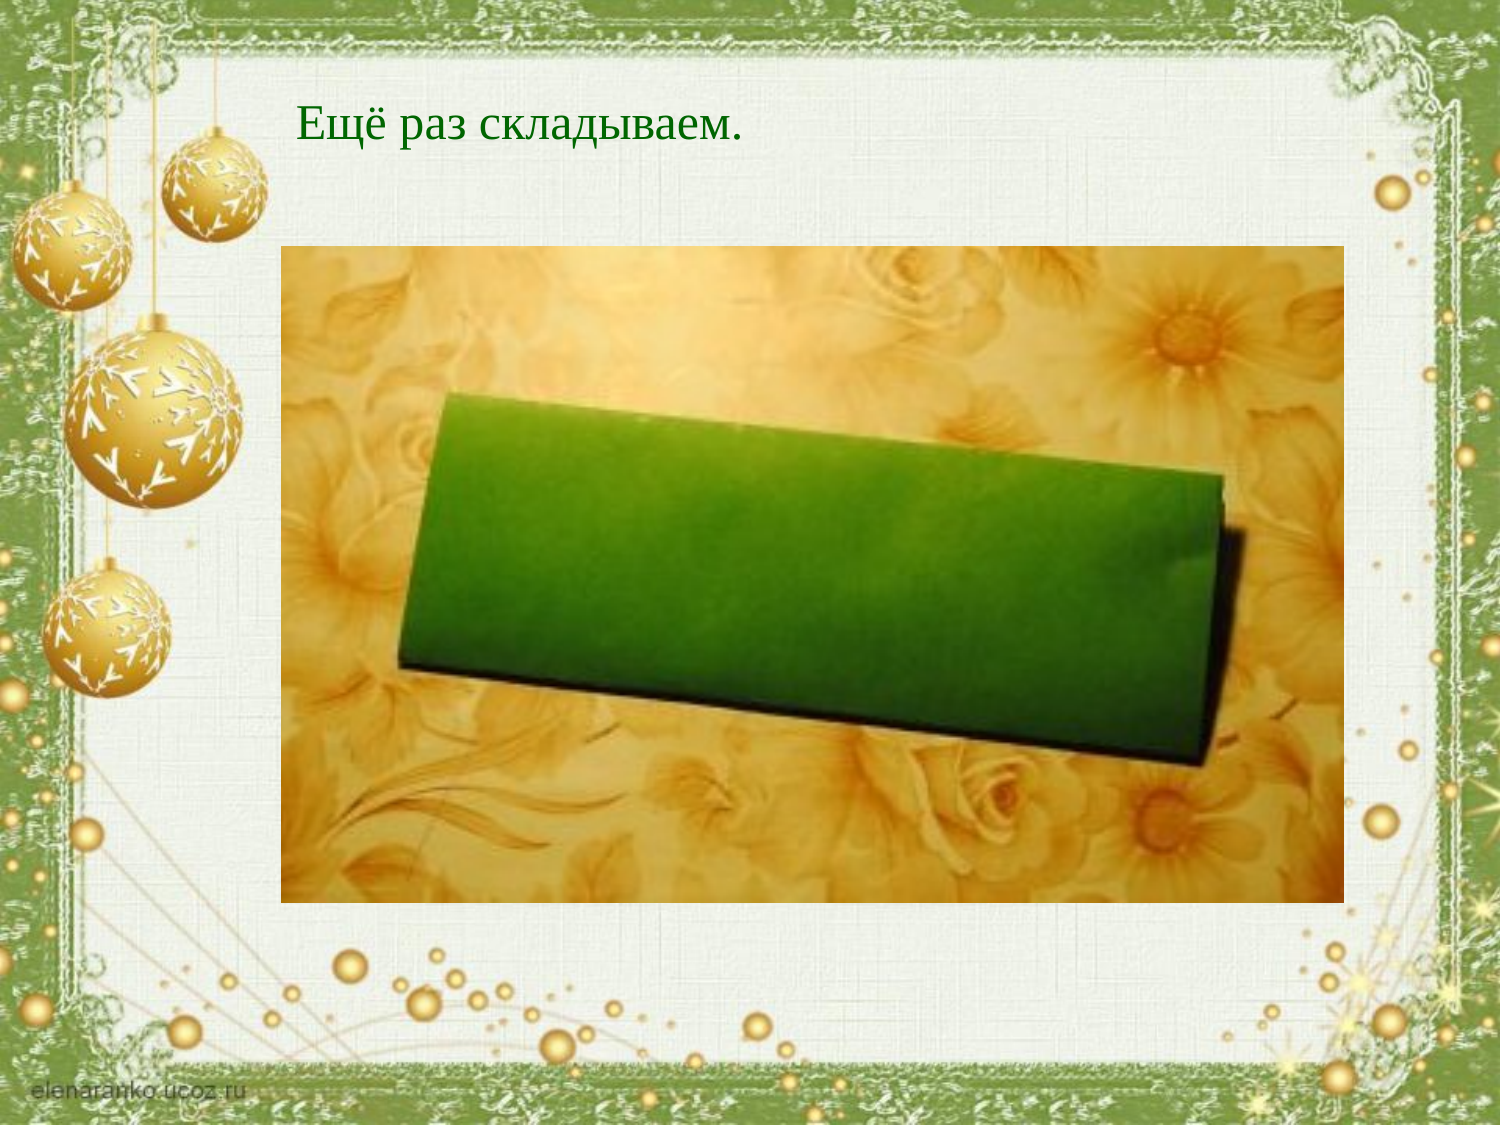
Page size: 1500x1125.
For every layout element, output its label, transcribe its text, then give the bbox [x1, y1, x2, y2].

text_box Ещё раз складываем. [281, 81, 1336, 157]
picture [0, 0, 1500, 1125]
